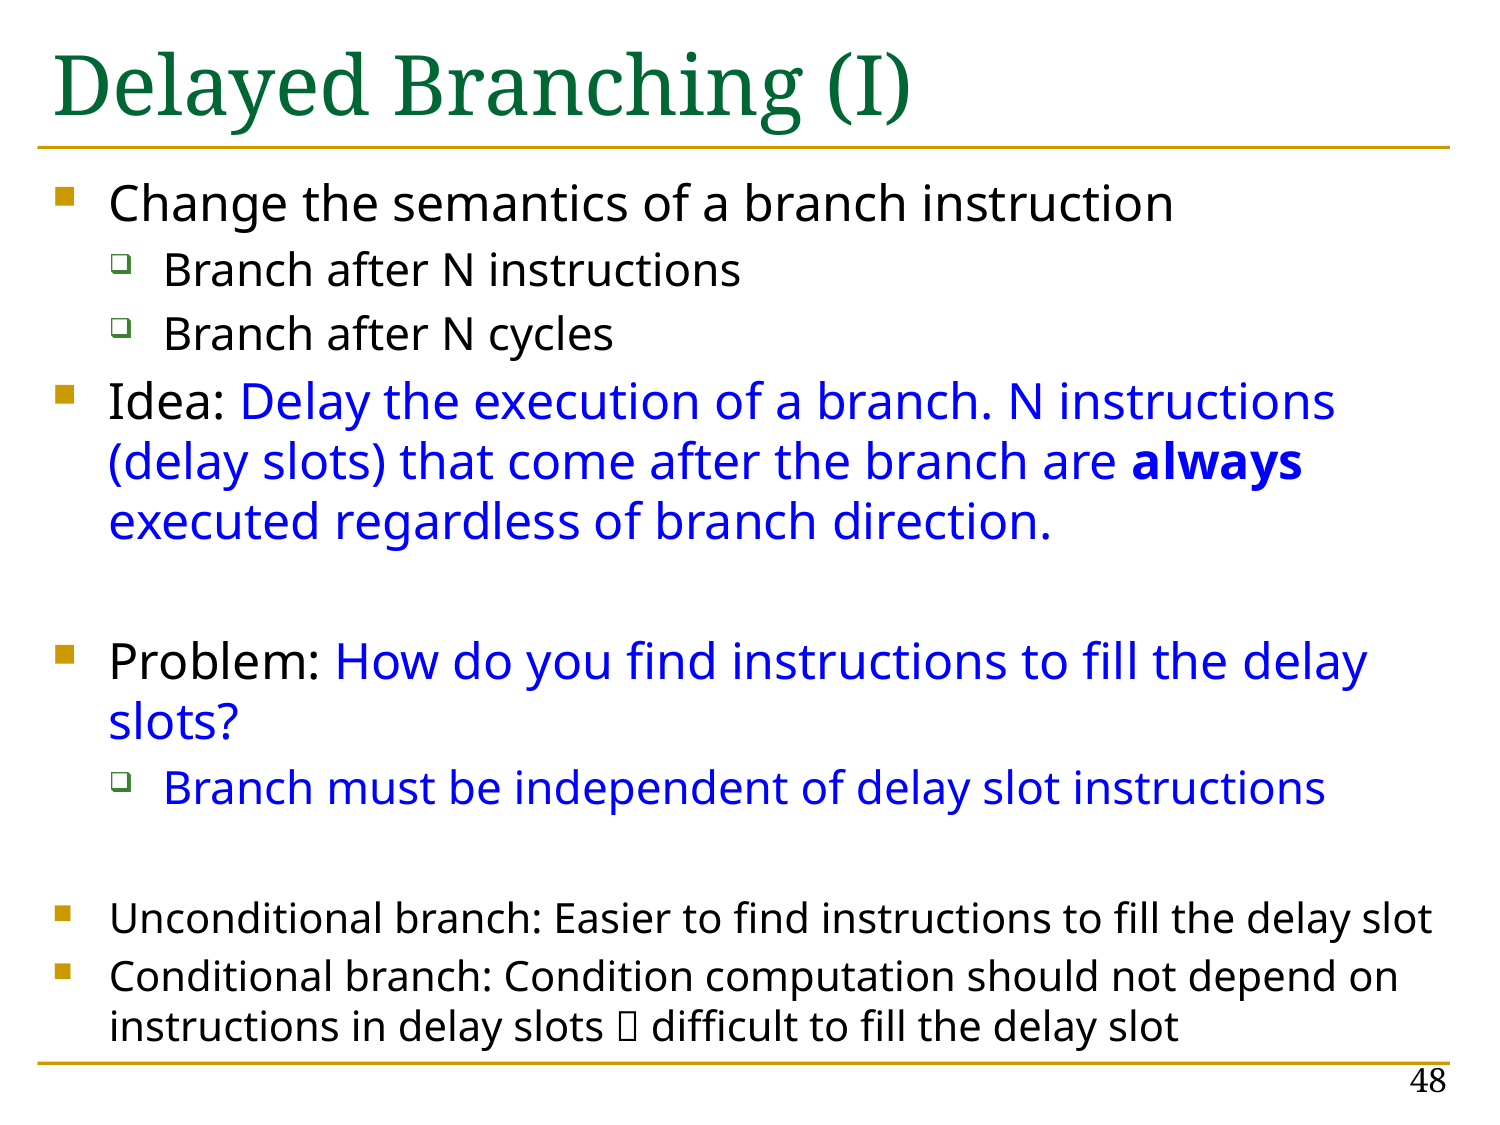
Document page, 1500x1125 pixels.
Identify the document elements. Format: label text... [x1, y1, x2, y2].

list Change the semantics of a branch instruction Branch after N instructions Branch after N cycles Idea: Delay the execution of a branch. N instructions (delay slots) that come after the branch are always executed regardless of branch direction. Problem: How do you find instructions to fill the delay slots? Branch must be independent of delay slot instructions Unconditional branch: Easier to find instructions to fill the delay slot Conditional branch: Condition computation should not depend on instructions in delay slots  difficult to fill the delay slot [37, 163, 1450, 1016]
title Delayed Branching (I) [37, 24, 1450, 163]
slide_number 48 [1111, 1036, 1462, 1112]
